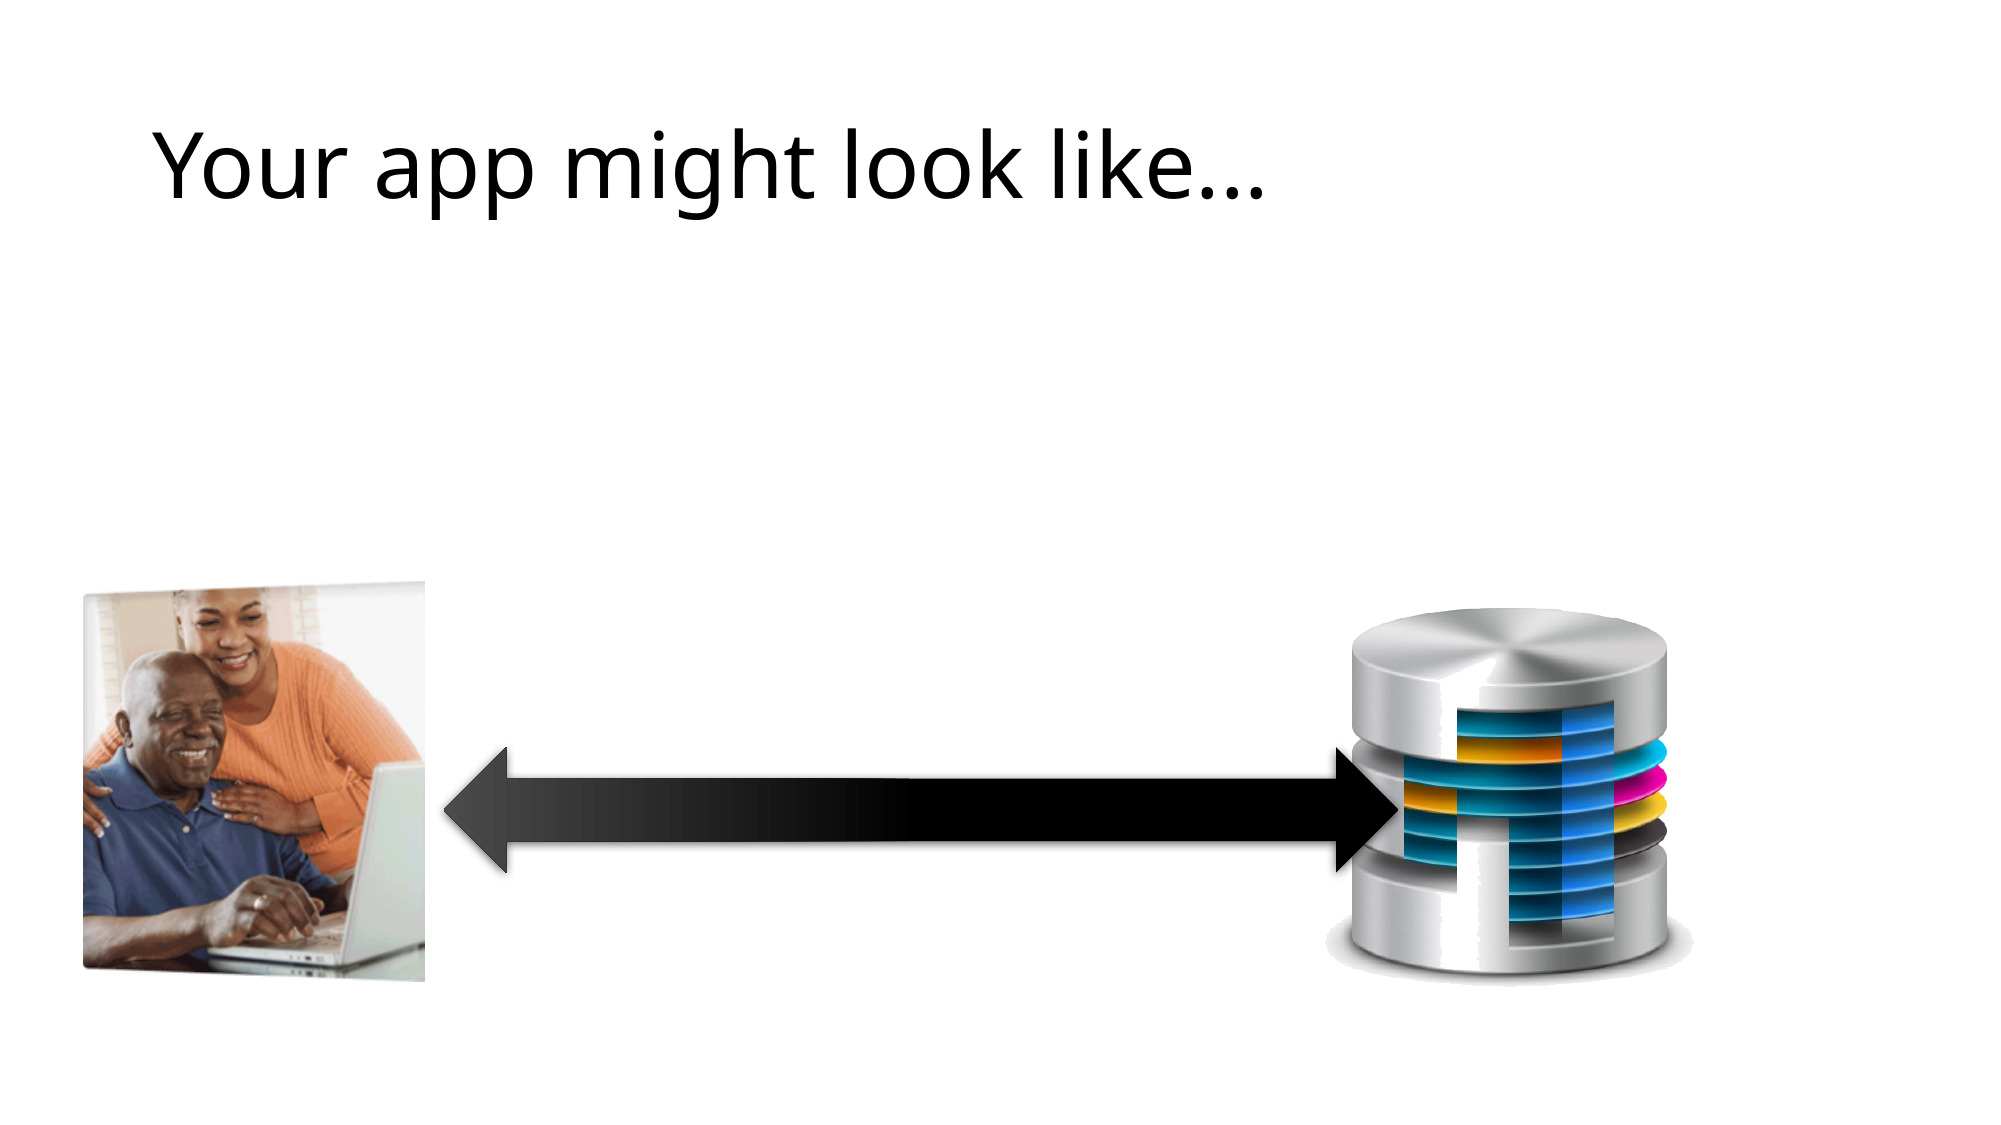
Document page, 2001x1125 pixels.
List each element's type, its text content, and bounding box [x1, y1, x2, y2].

picture [1299, 581, 1719, 1001]
text_box [443, 747, 1299, 873]
title Your app might look like... [137, 59, 1863, 278]
picture [83, 581, 425, 982]
